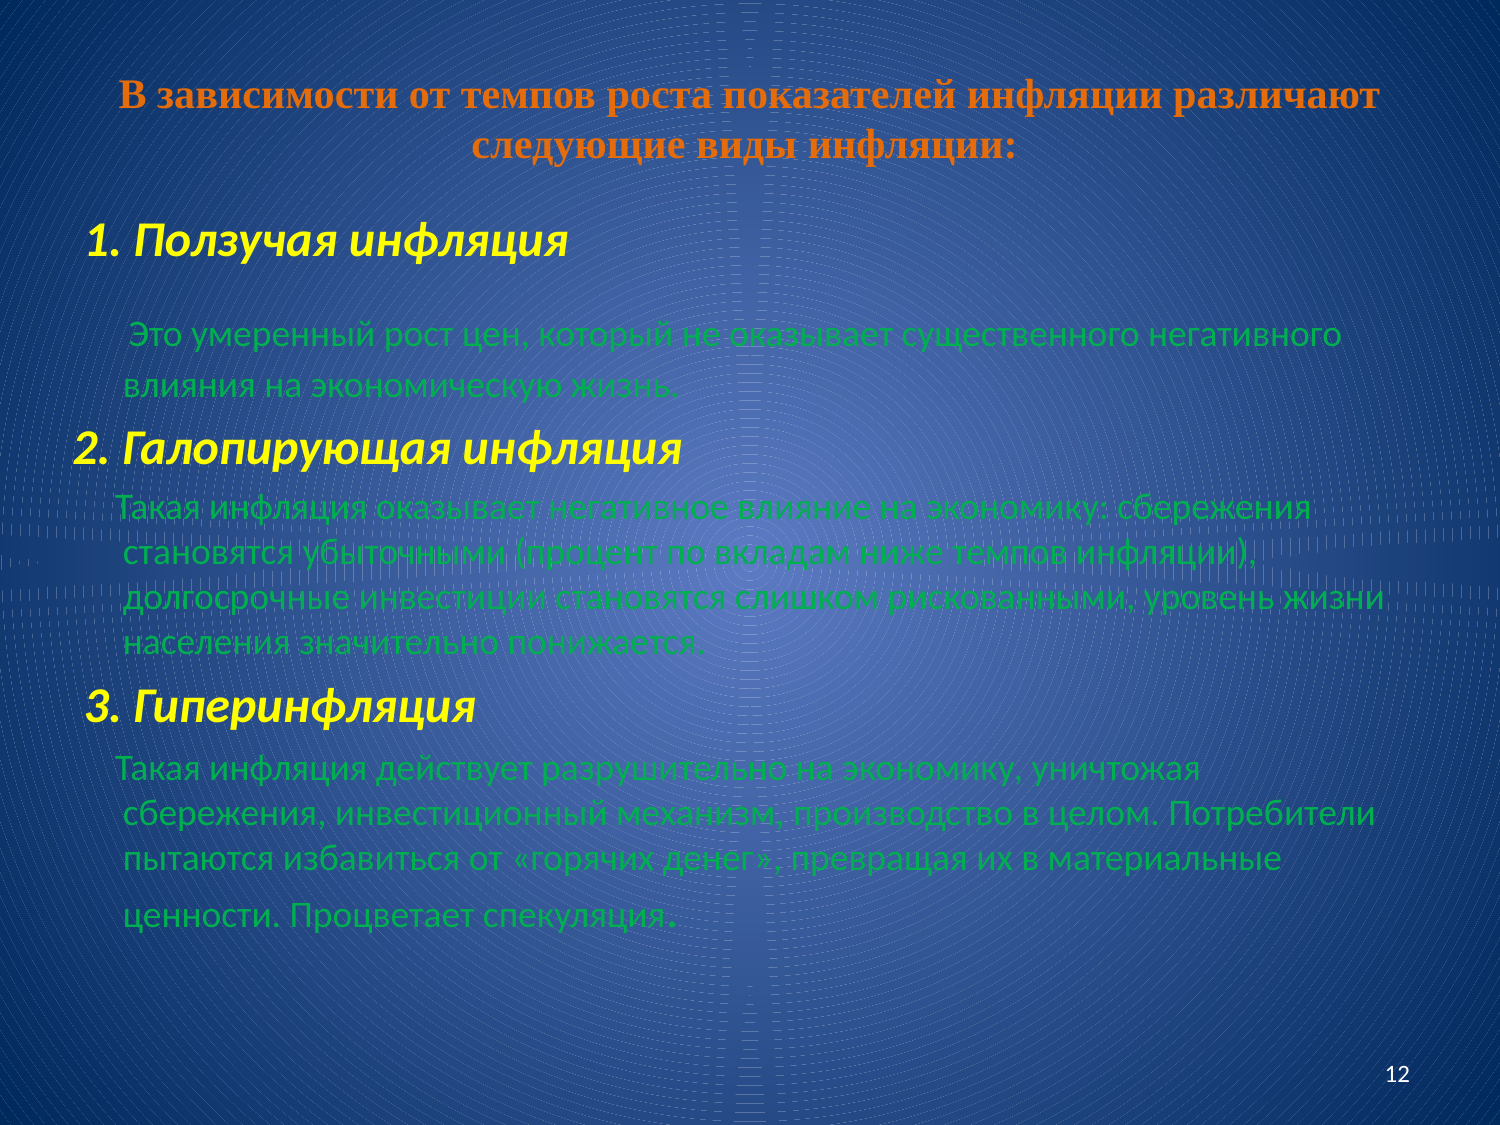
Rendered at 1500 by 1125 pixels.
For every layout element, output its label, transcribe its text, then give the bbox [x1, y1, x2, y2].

slide_number 12 [1074, 1042, 1425, 1103]
list 1. Ползучая инфляция Это умеренный рост цен, который не оказывает существенного негативного влияния на экономическую жизнь. 2. Галопирующая инфляция Такая инфляция оказывает негативное влияние на экономику: сбережения становятся убыточными (процент по вкладам ниже темпов инфляции), долгосрочные инвестиции становятся слишком рискованными, уровень жизни населения значительно понижается. 3. Гиперинфляция Такая инфляция действует разрушительно на экономику, уничтожая сбережения, инвестиционный механизм, производство в целом. Потребители пытаются избавиться от «горячих денег», превращая их в материальные ценности. Процветает спекуляция. [23, 199, 1425, 1005]
title В зависимости от темпов роста показателей инфляции различают следующие виды инфляции: [75, 58, 1425, 199]
